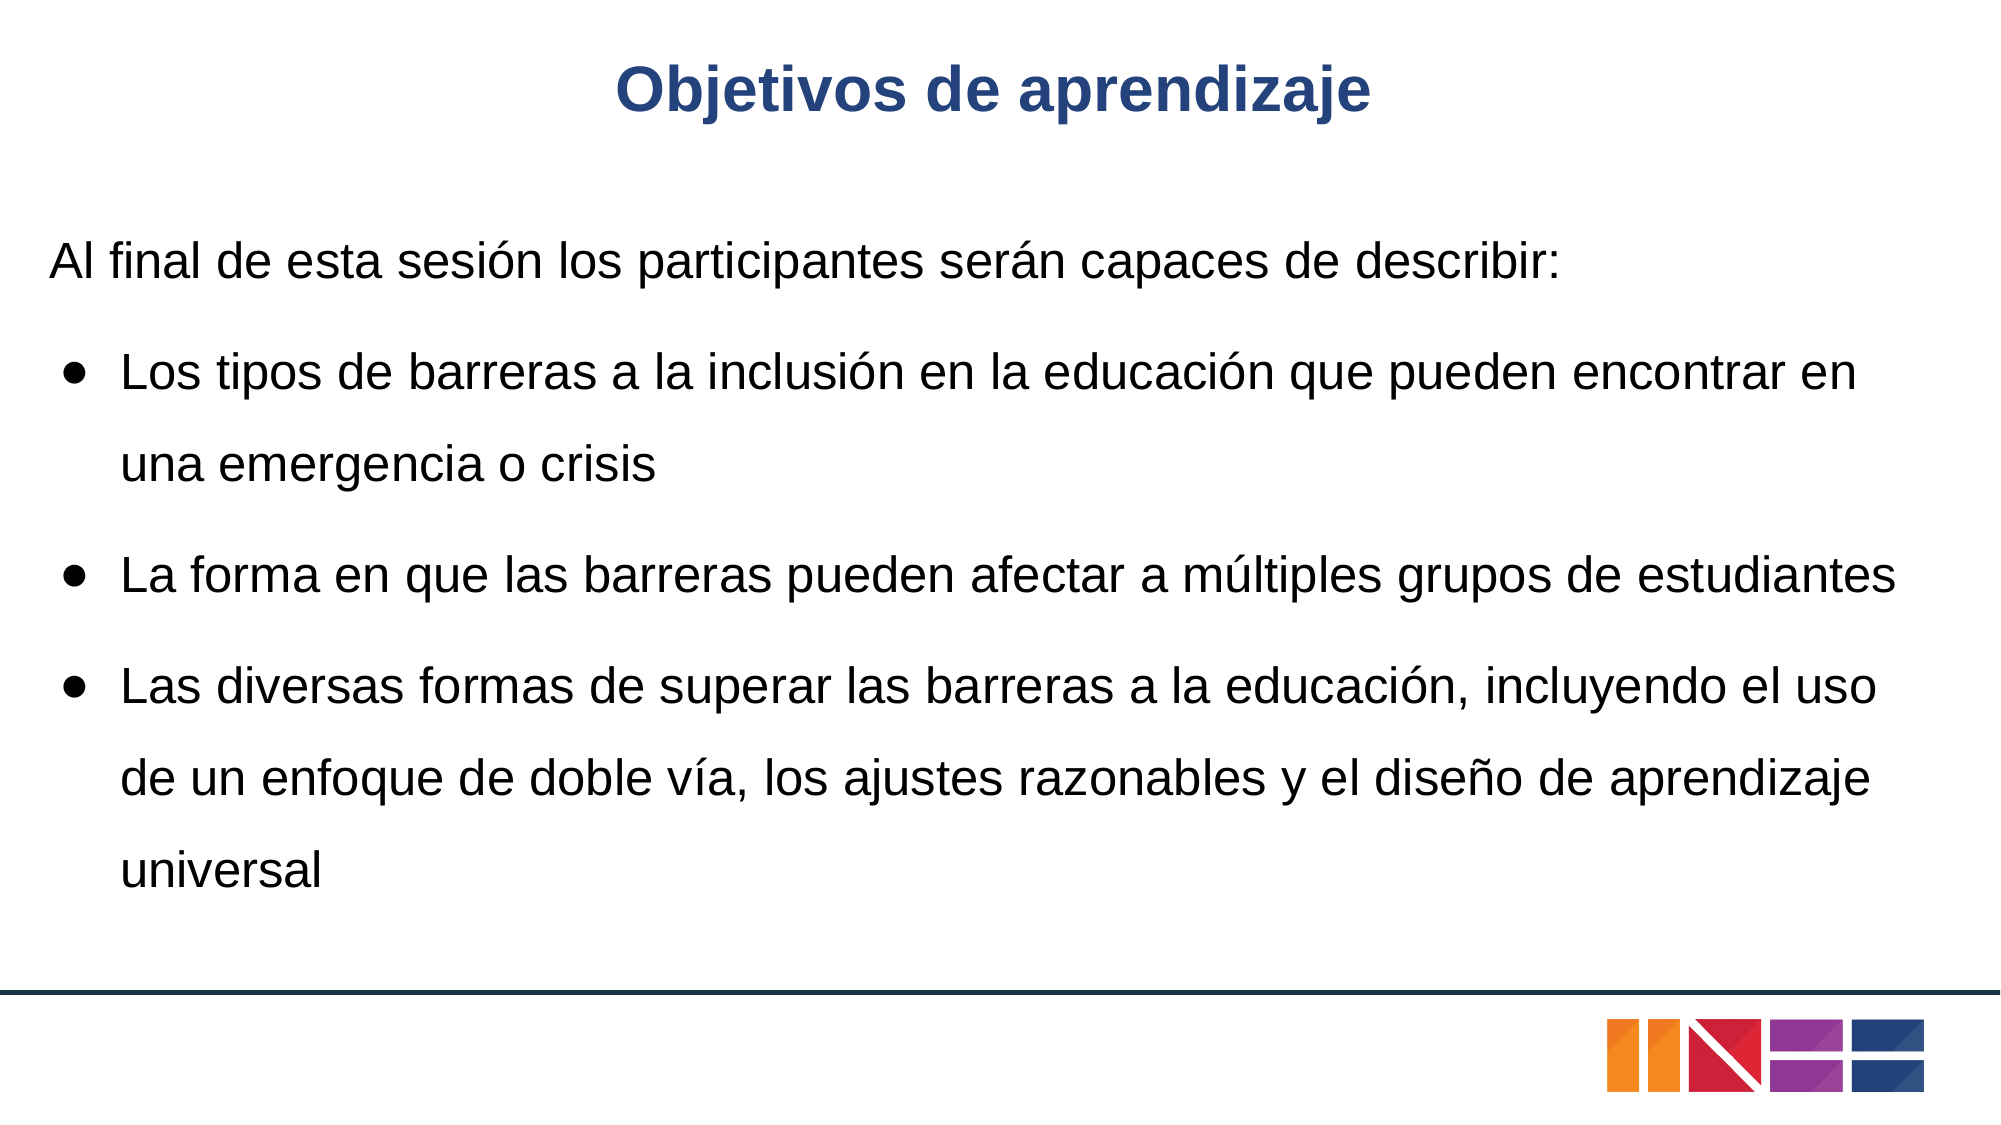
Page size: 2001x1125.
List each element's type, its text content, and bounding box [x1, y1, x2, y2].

picture [1607, 1019, 1924, 1092]
list Al final de esta sesión los participantes serán capaces de describir: Los tipos de barreras a la inclusión en la educación que pueden encontrar en una emergencia o crisis La forma en que las barreras pueden afectar a múltiples grupos de estudiantes Las diversas formas de superar las barreras a la educación, incluyendo el uso de un enfoque de doble vía, los ajustes razonables y el diseño de aprendizaje universal [30, 208, 1970, 971]
title Objetivos de aprendizaje [31, 28, 1957, 145]
